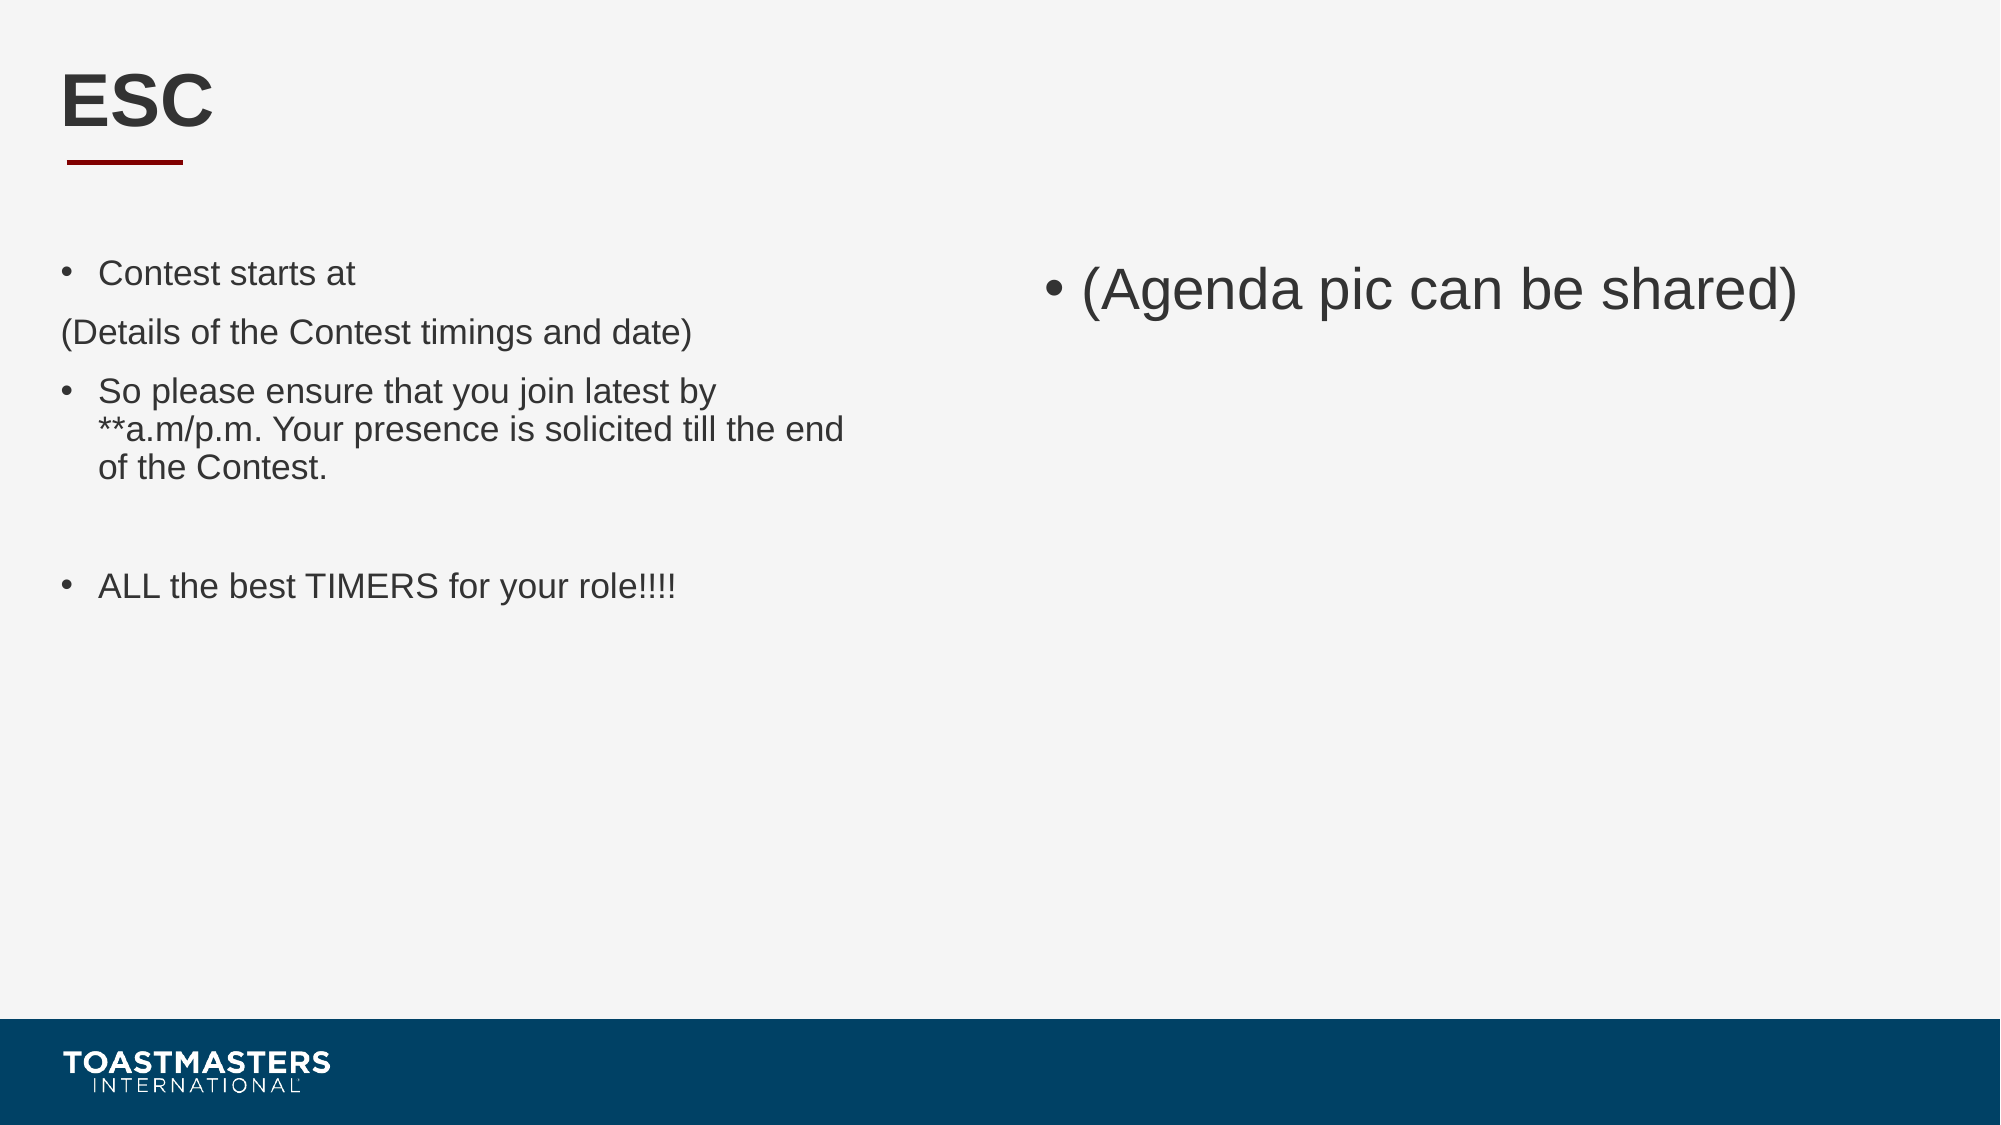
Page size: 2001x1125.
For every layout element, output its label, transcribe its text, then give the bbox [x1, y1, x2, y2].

list Contest starts at (Details of the Contest timings and date) So please ensure that you join latest by **a.m/p.m. Your presence is solicited till the end of the Contest. ALL the best TIMERS for your role!!!! [45, 183, 862, 963]
title ESC [45, 48, 1957, 155]
picture [51, 1036, 343, 1103]
list (Agenda pic can be shared) [1029, 251, 1955, 963]
